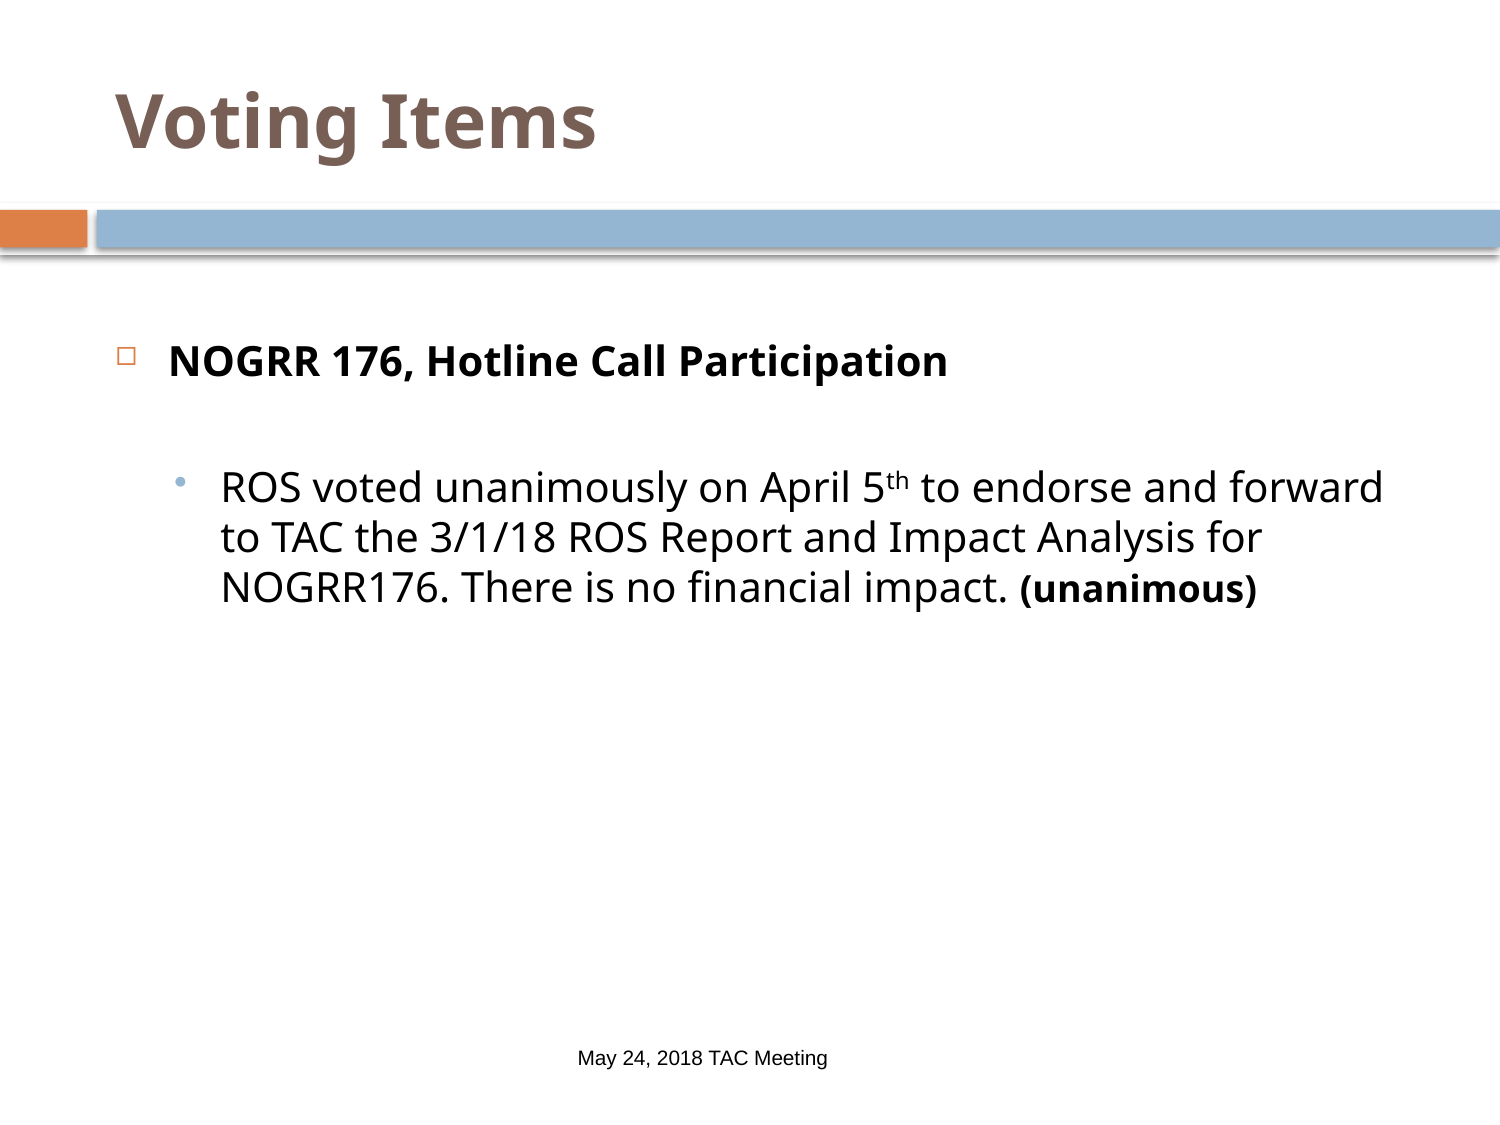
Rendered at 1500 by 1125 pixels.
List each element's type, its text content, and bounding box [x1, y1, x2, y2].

title Voting Items [100, 37, 1439, 201]
list NOGRR 176, Hotline Call Participation ROS voted unanimously on April 5th to endorse and forward to TAC the 3/1/18 ROS Report and Impact Analysis for NOGRR176. There is no financial impact. (unanimous) [100, 262, 1439, 1001]
footer May 24, 2018 TAC Meeting [258, 1027, 1148, 1088]
